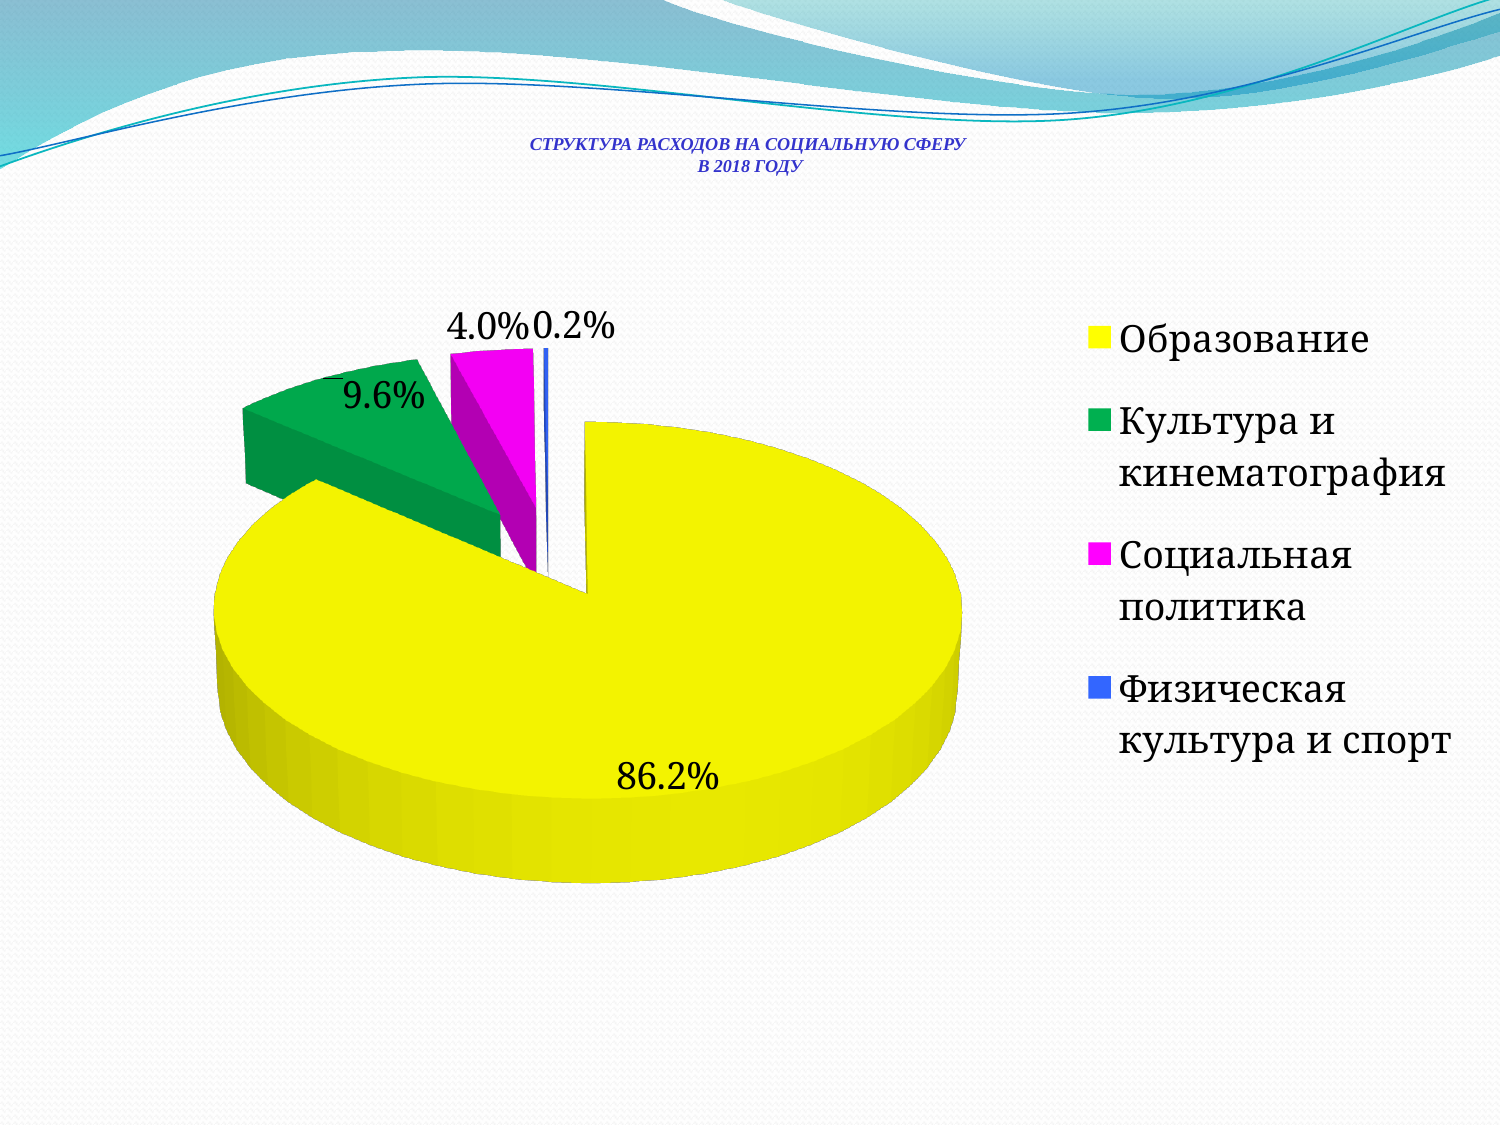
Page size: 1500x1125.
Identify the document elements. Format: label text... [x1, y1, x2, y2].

title СТРУКТУРА РАСХОДОВ НА СОЦИАЛЬНУЮ СФЕРУ В 2018 ГОДУ [0, 0, 1500, 176]
chart [23, 187, 1500, 1061]
